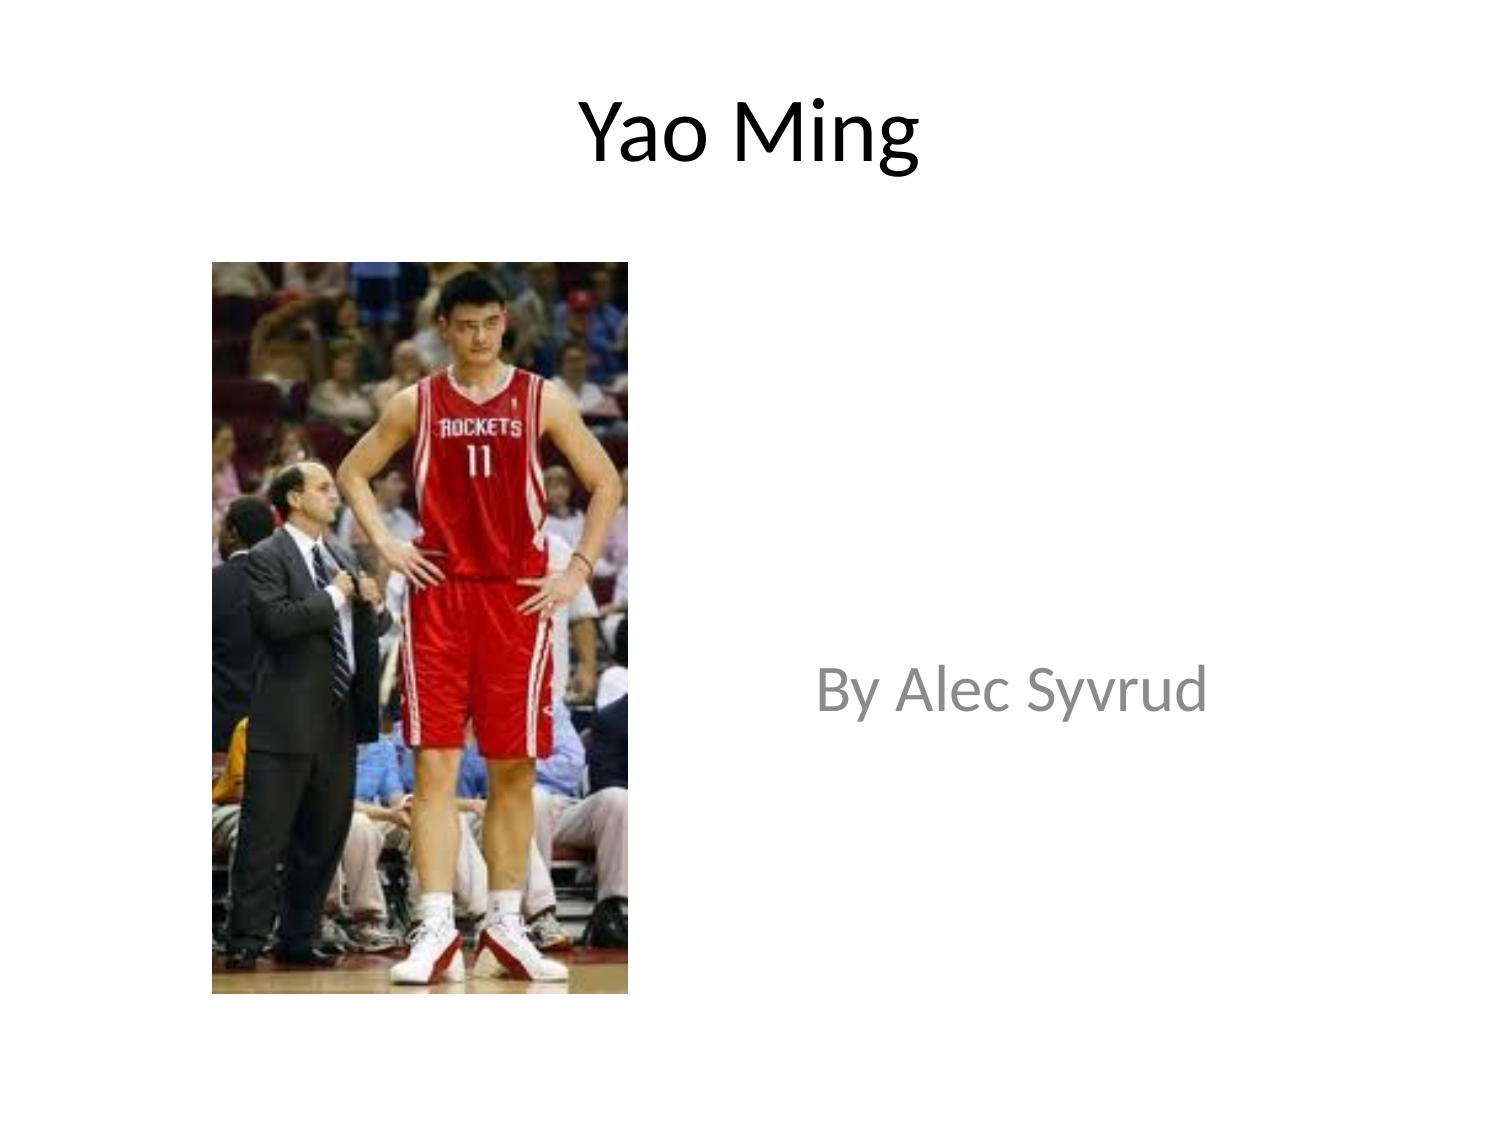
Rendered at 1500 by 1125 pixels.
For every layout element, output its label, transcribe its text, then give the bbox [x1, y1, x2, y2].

subtitle By Alec Syvrud [750, 637, 1275, 925]
title Yao Ming [112, 37, 1388, 213]
picture [212, 262, 628, 994]
